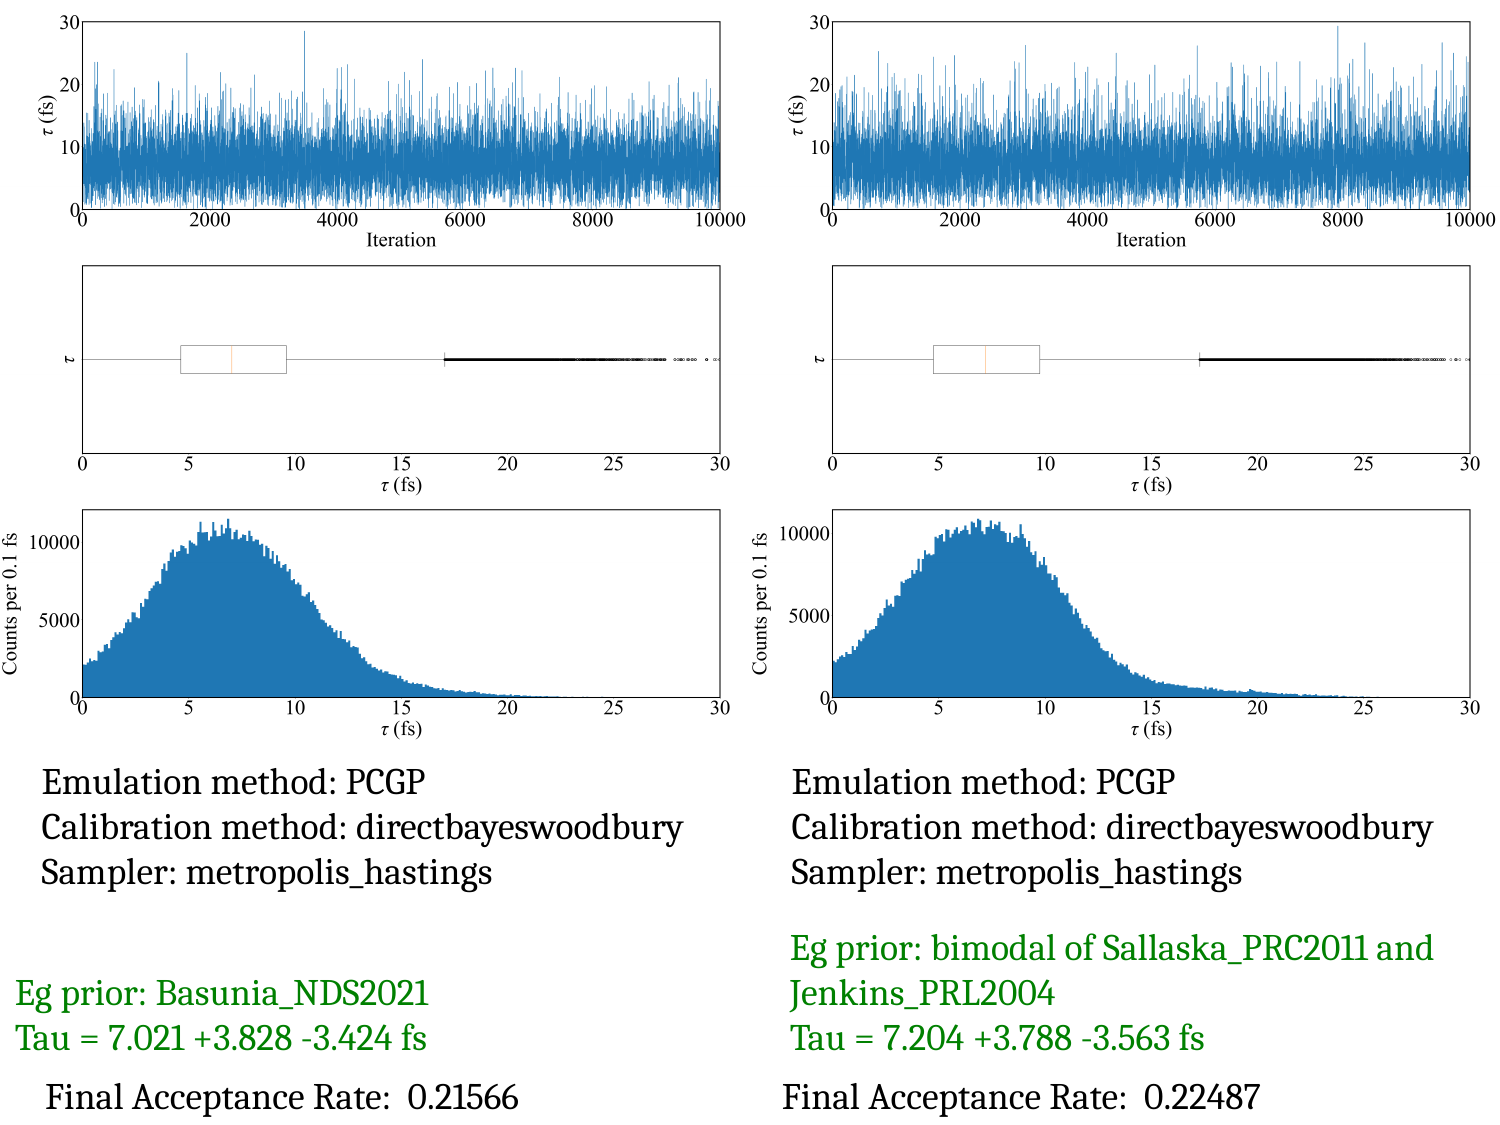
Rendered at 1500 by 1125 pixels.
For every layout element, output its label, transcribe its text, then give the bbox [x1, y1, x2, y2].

text_box Eg prior: bimodal of Sallaska_PRC2011 and Jenkins_PRL2004 Tau = 7.204 +3.788 -3.563 fs [775, 915, 1458, 1066]
text_box Emulation method: PCGP Calibration method: directbayeswoodbury Sampler: metropolis_hastings [776, 750, 1450, 900]
text_box Emulation method: PCGP Calibration method: directbayeswoodbury Sampler: metropolis_hastings [26, 750, 700, 900]
text_box Eg prior: Basunia_NDS2021 Tau = 7.021 +3.828 -3.424 fs [0, 960, 545, 1066]
text_box Final Acceptance Rate: 0.22487 [767, 1064, 1277, 1125]
picture [0, 0, 1500, 750]
text_box Final Acceptance Rate: 0.21566 [30, 1064, 535, 1125]
